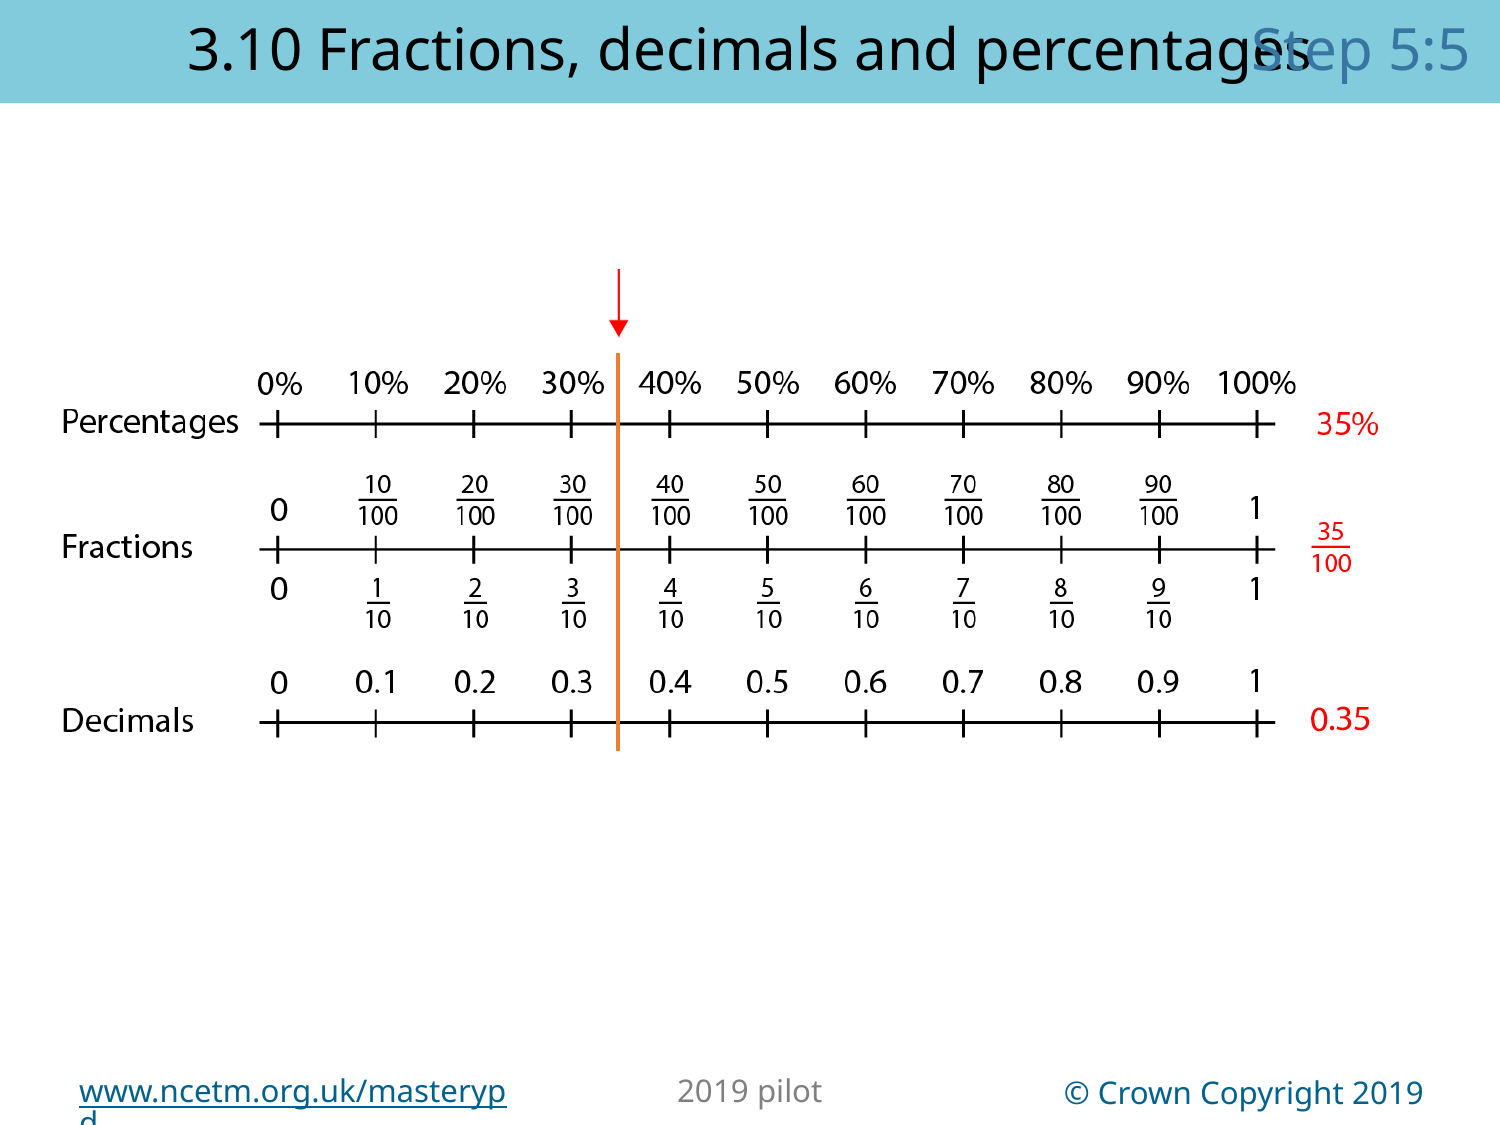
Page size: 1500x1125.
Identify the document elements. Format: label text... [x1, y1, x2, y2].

picture [55, 266, 1445, 762]
picture [582, 269, 657, 343]
list Step 5:5 [0, 0, 1500, 104]
